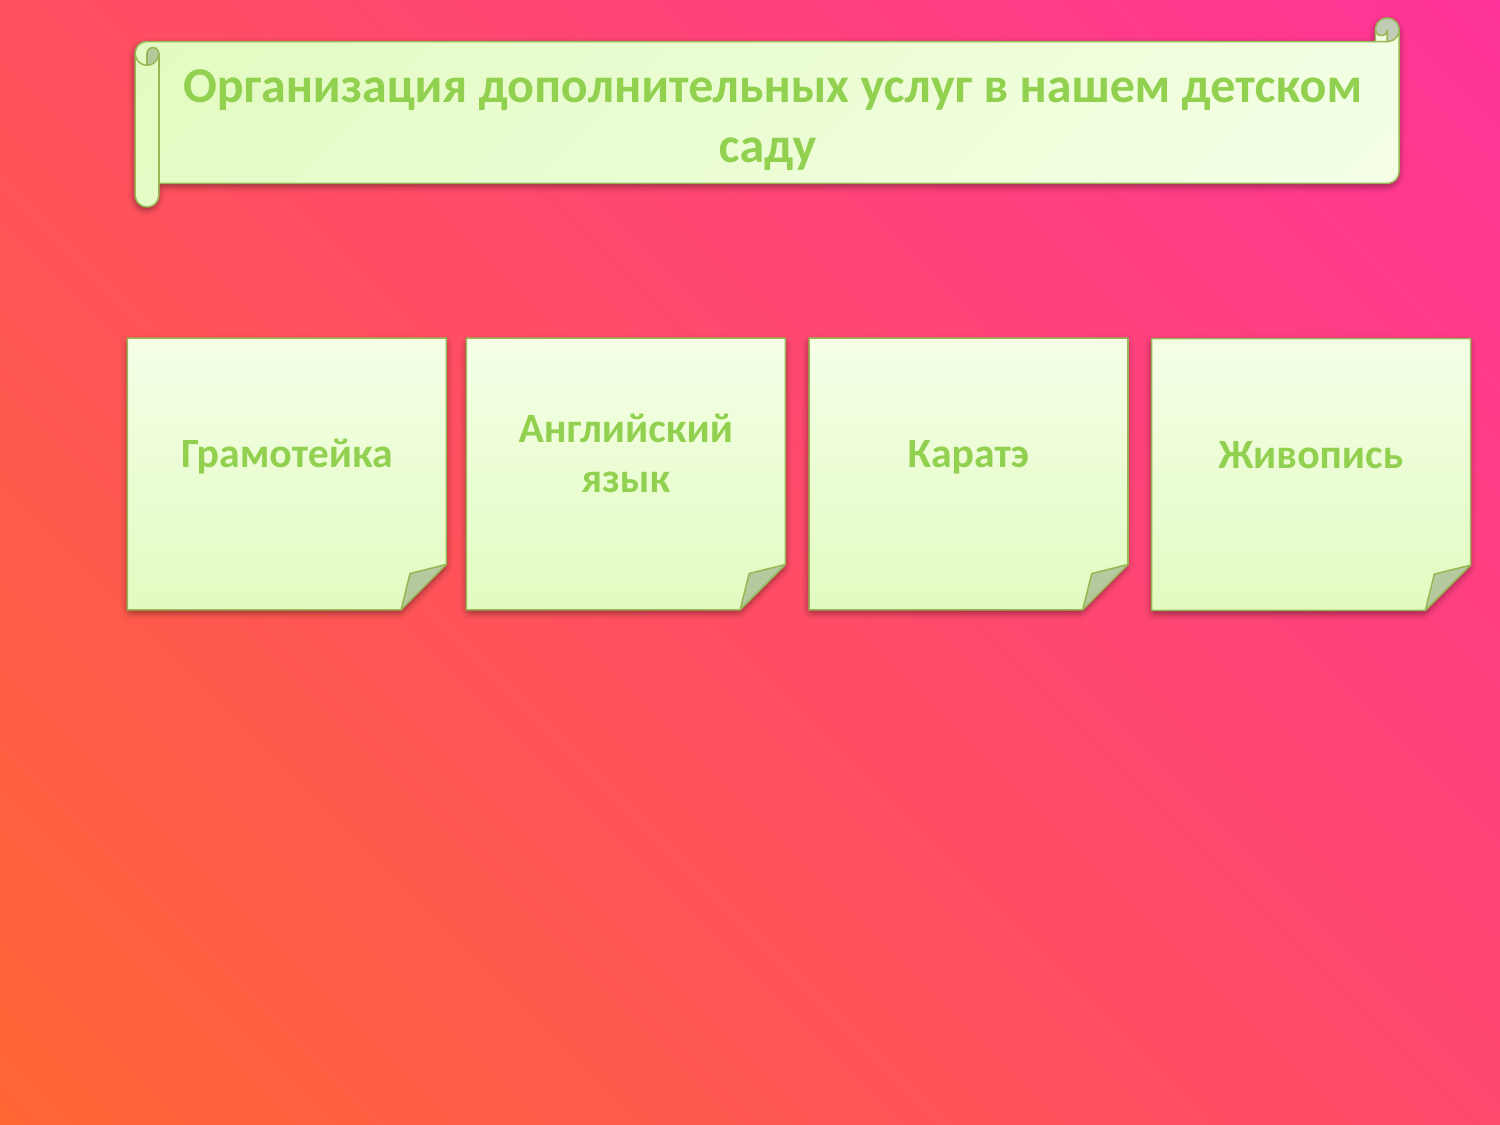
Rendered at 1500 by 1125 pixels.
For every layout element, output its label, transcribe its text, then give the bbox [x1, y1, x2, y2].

text_box Живопись [1150, 337, 1472, 612]
text_box Организация дополнительных услуг в нашем детском саду [134, 17, 1400, 208]
text_box Грамотейка [126, 337, 448, 611]
text_box Каратэ [808, 337, 1129, 611]
text_box Английский язык [465, 337, 787, 611]
